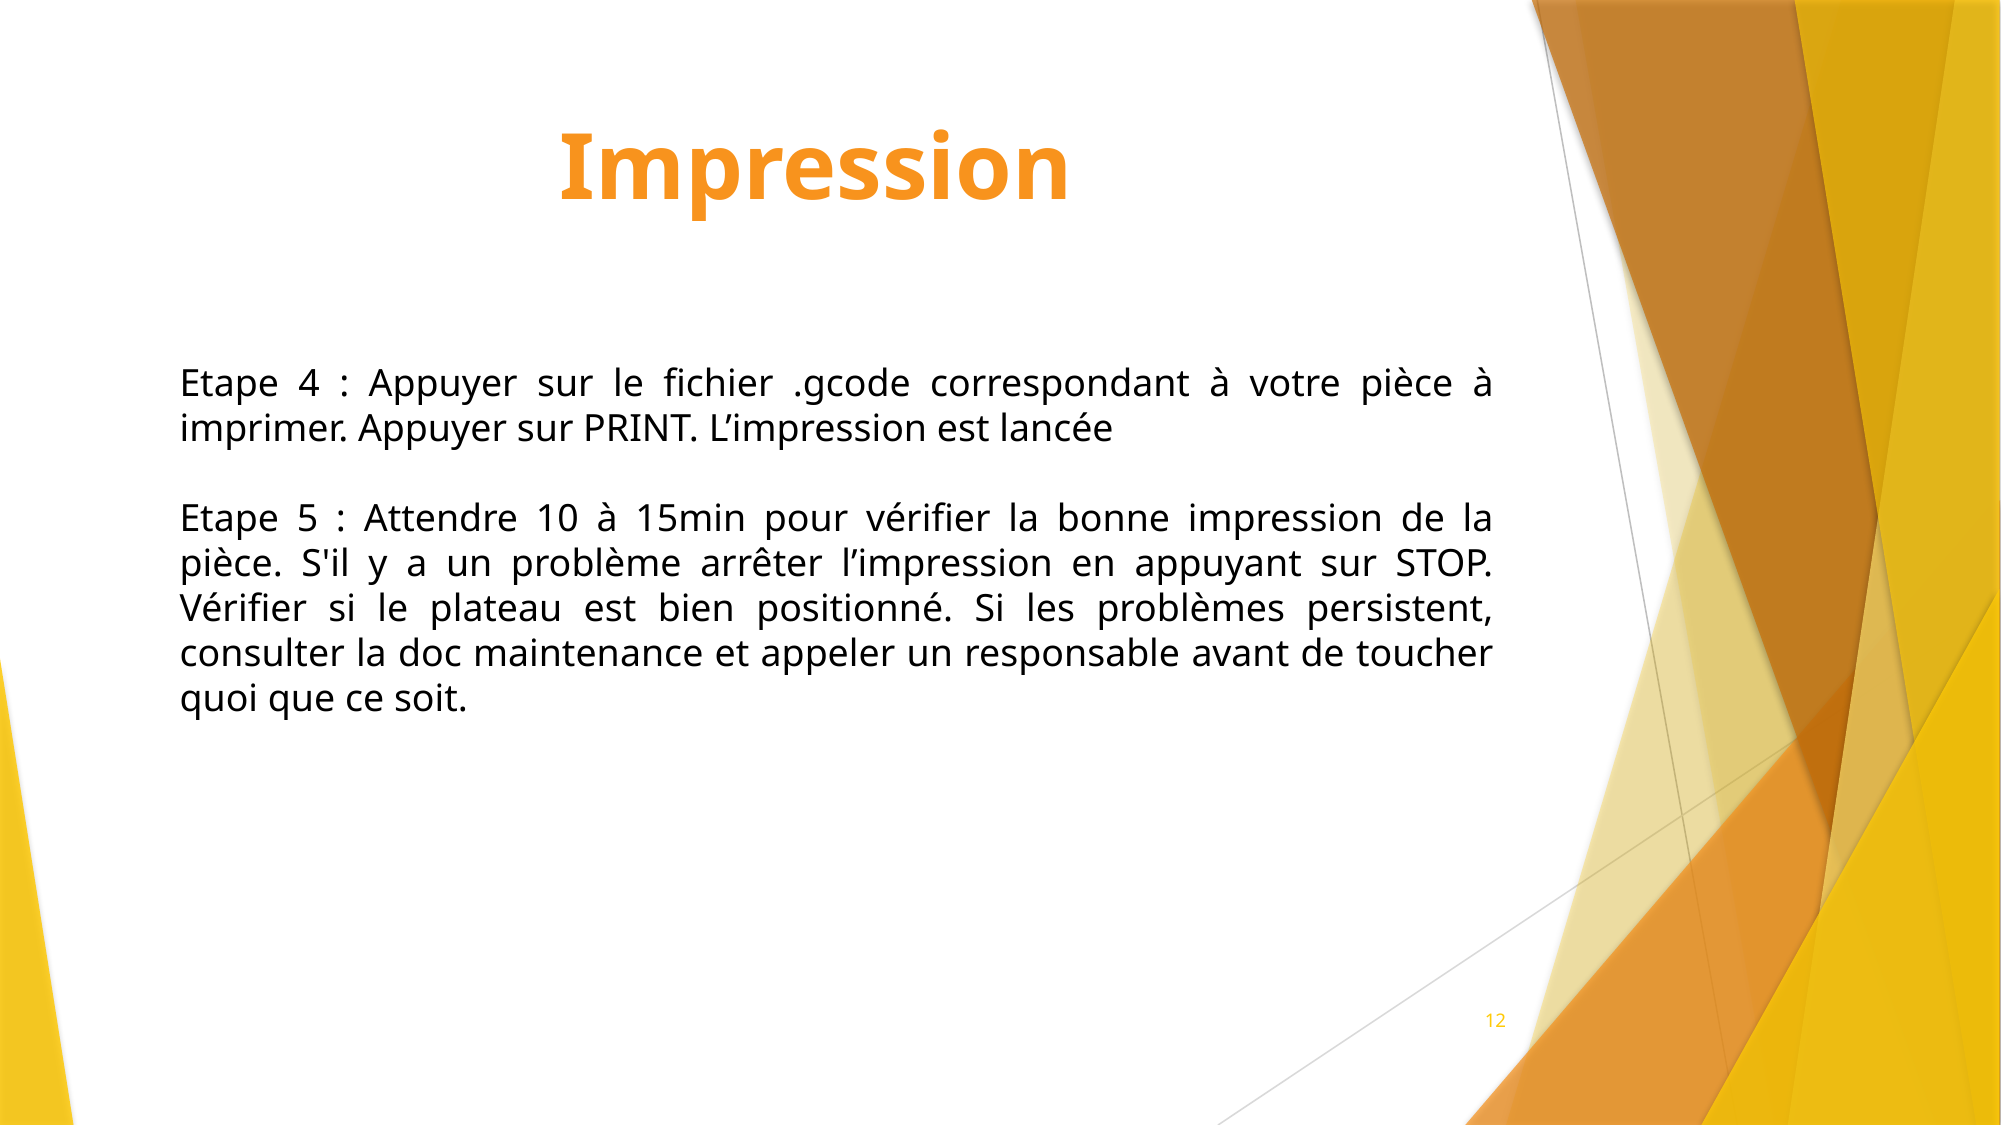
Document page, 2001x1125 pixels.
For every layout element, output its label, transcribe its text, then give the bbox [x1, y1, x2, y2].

title Impression [111, 99, 1522, 317]
text_box Etape 4 : Appuyer sur le fichier .gcode correspondant à votre pièce à imprimer. Appuyer sur PRINT. L’impression est lancée Etape 5 : Attendre 10 à 15min pour vérifier la bonne impression de la pièce. S'il y a un problème arrêter l’impression en appuyant sur STOP. Vérifier si le plateau est bien positionné. Si les problèmes persistent, consulter la doc maintenance et appeler un responsable avant de toucher quoi que ce soit. [164, 351, 1510, 772]
slide_number 12 [1409, 991, 1522, 1051]
